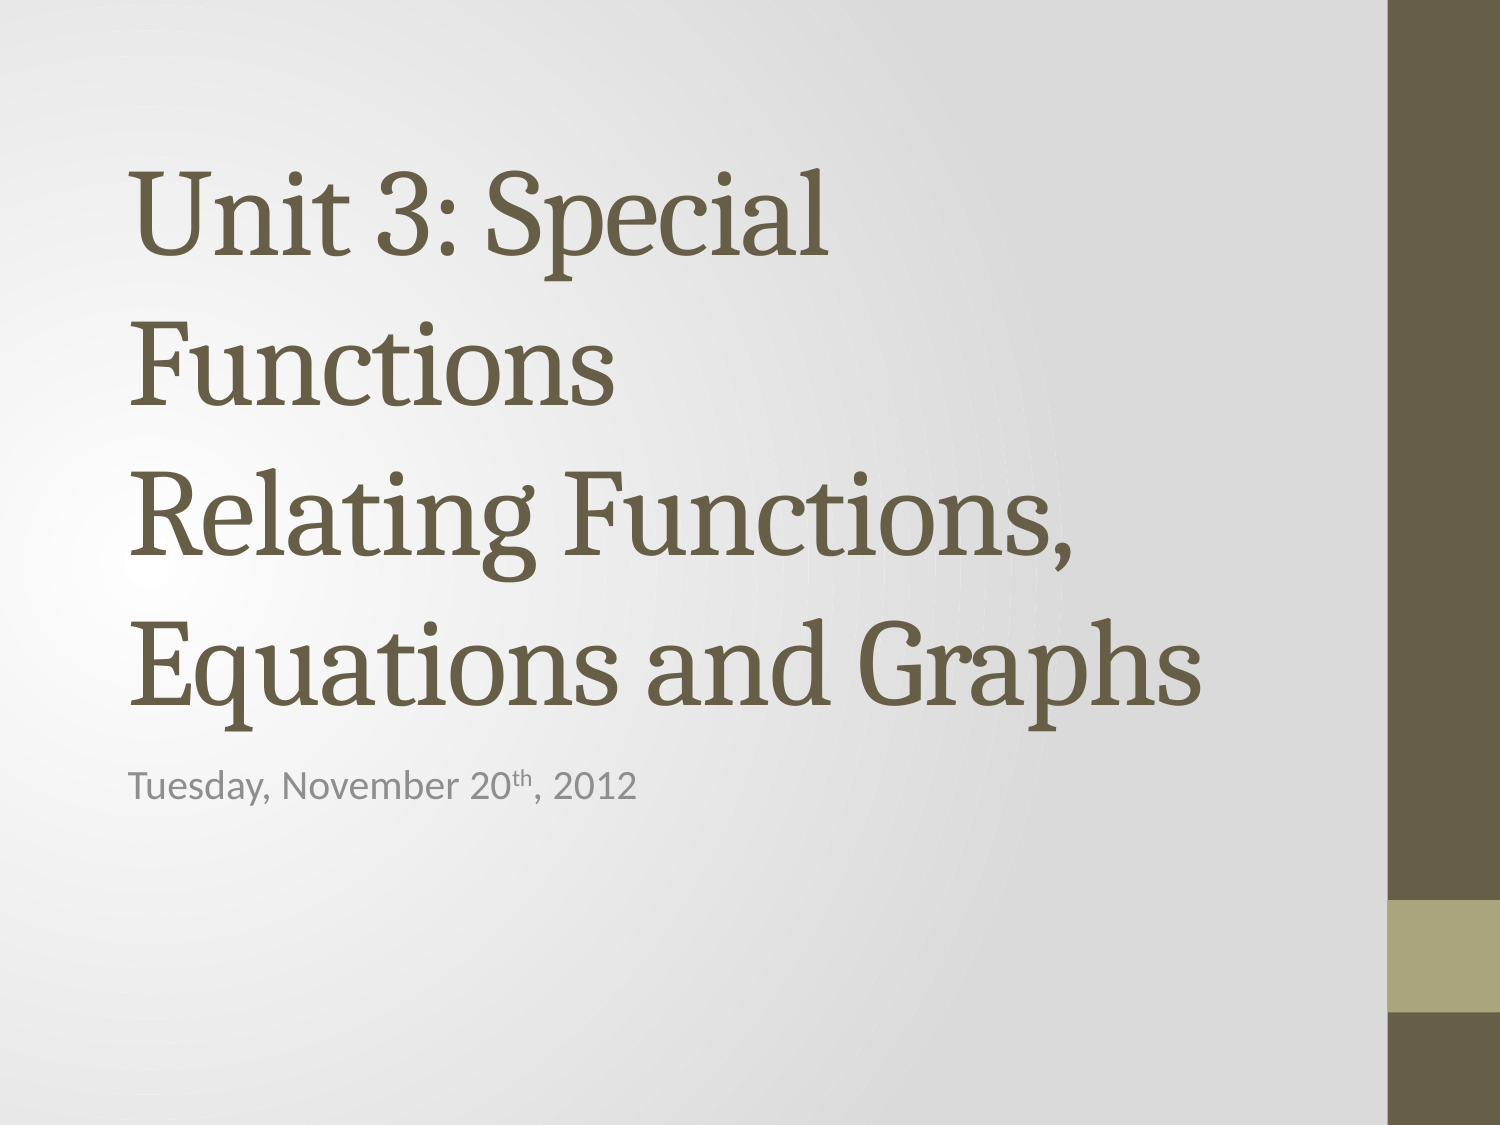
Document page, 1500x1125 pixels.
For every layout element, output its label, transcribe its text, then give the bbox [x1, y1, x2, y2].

title Unit 3: Special Functions Relating Functions, Equations and Graphs [112, 312, 1350, 738]
subtitle Tuesday, November 20th, 2012 [112, 750, 1173, 925]
